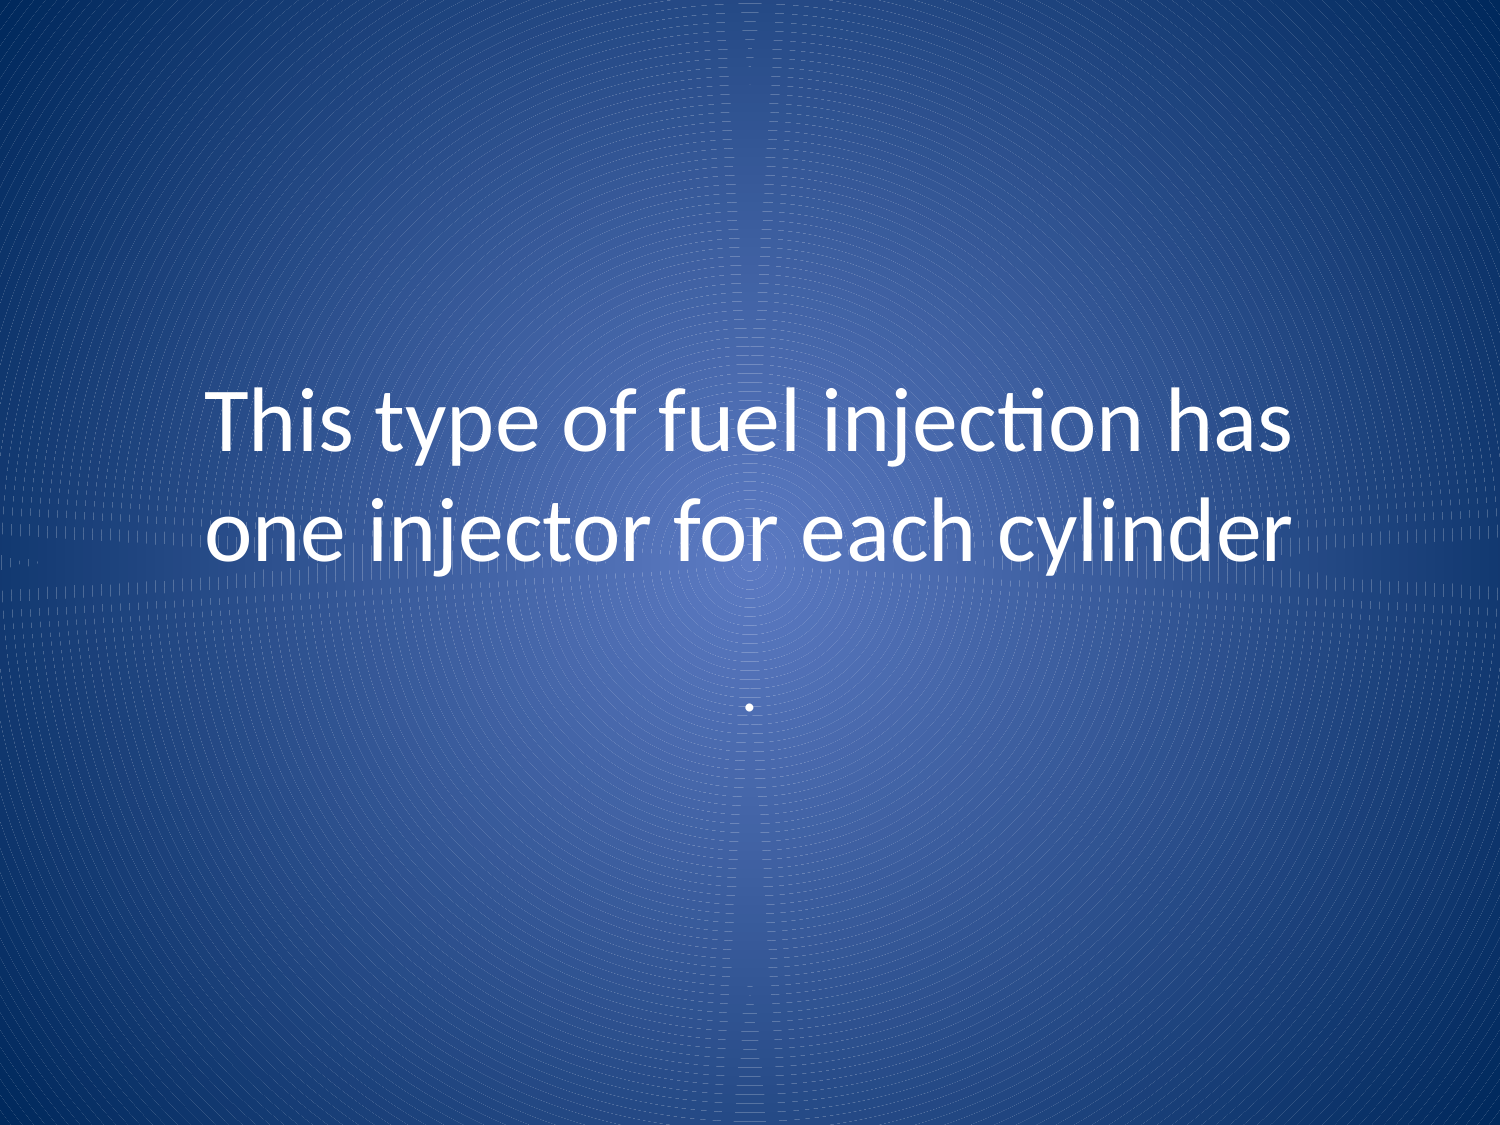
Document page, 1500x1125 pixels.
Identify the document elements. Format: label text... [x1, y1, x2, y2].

title This type of fuel injection has one injector for each cylinder [112, 349, 1388, 591]
subtitle . [225, 637, 1275, 925]
